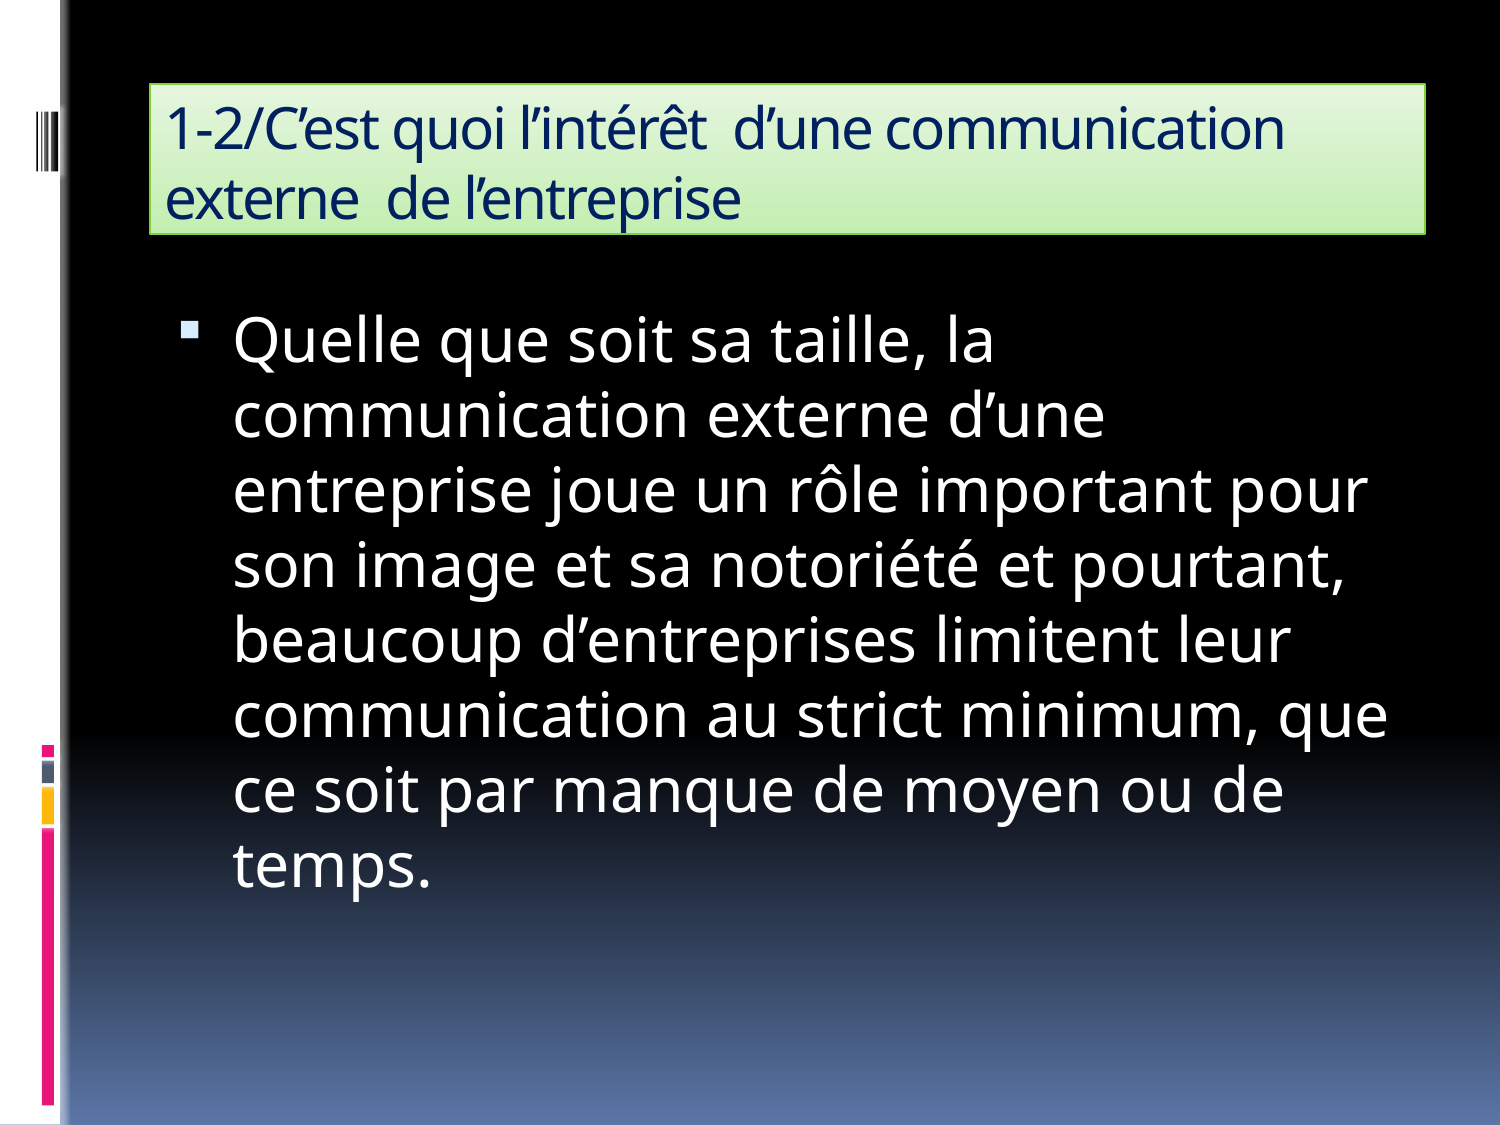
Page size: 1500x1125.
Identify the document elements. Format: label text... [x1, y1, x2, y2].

list Quelle que soit sa taille, la communication externe d’une entreprise joue un rôle important pour son image et sa notoriété et pourtant, beaucoup d’entreprises limitent leur communication au strict minimum, que ce soit par manque de moyen ou de temps. [150, 292, 1425, 799]
title 1-2/C’est quoi l’intérêt d’une communication externe de l’entreprise [149, 83, 1426, 235]
